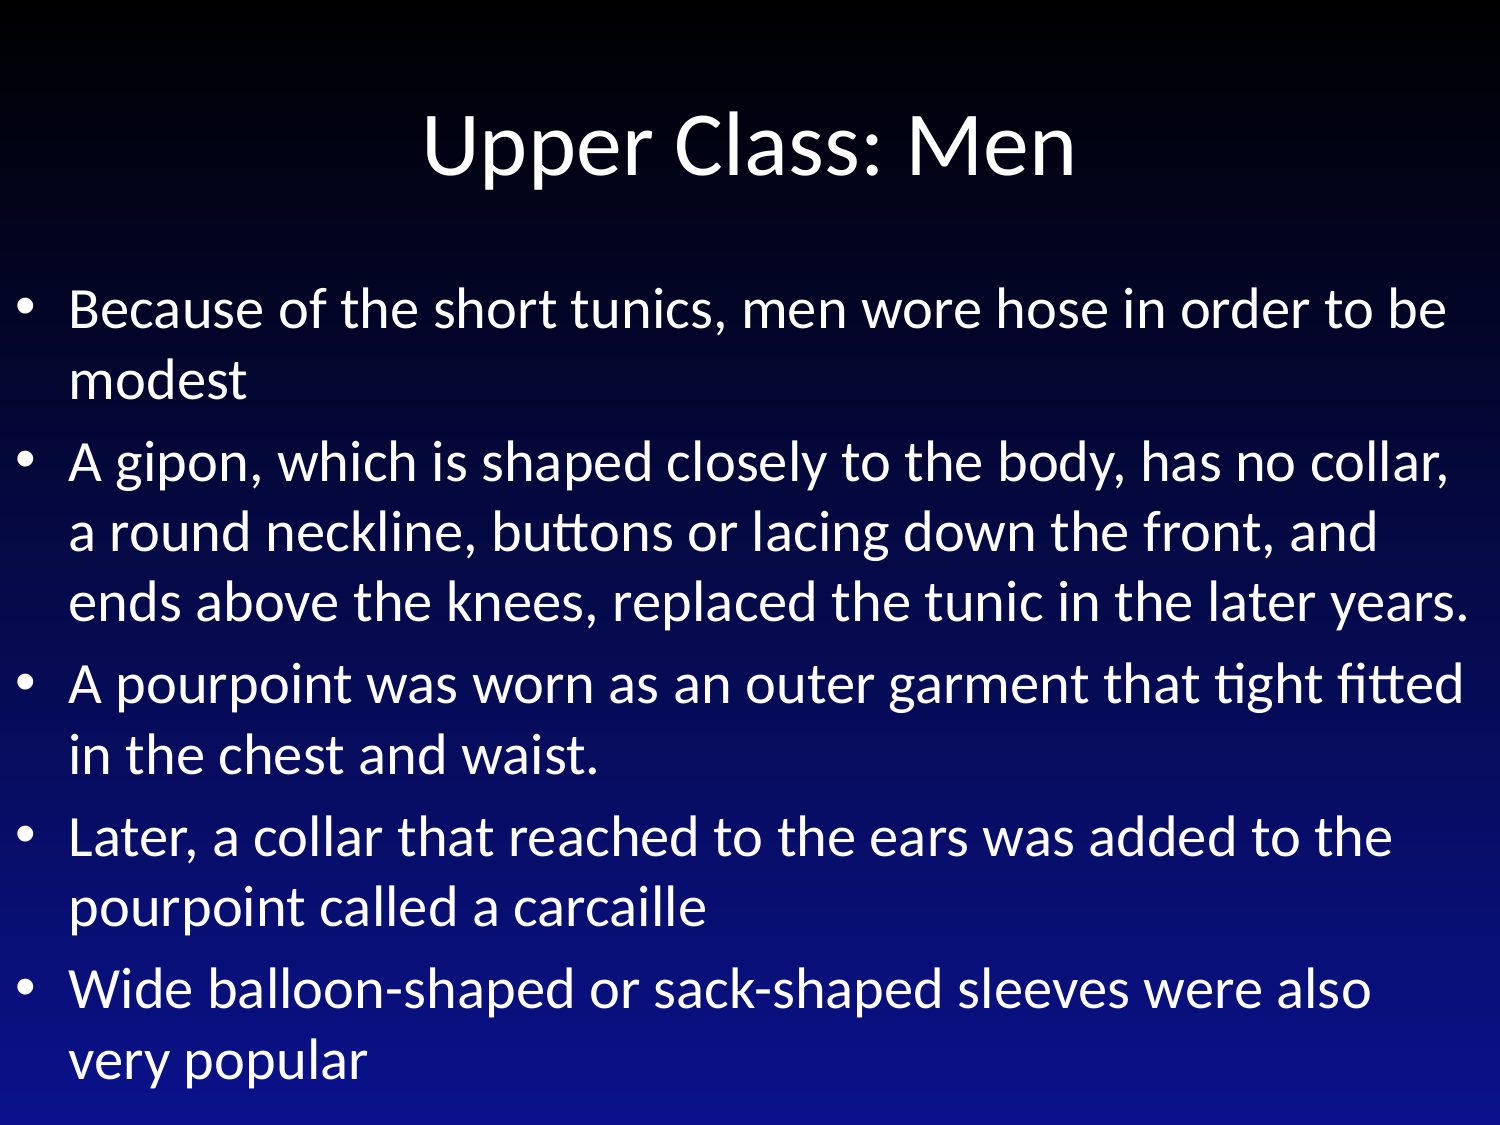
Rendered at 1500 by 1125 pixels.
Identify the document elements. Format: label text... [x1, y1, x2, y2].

list Because of the short tunics, men wore hose in order to be modest A gipon, which is shaped closely to the body, has no collar, a round neckline, buttons or lacing down the front, and ends above the knees, replaced the tunic in the later years. A pourpoint was worn as an outer garment that tight fitted in the chest and waist. Later, a collar that reached to the ears was added to the pourpoint called a carcaille Wide balloon-shaped or sack-shaped sleeves were also very popular [0, 262, 1500, 1125]
title Upper Class: Men [75, 45, 1425, 233]
